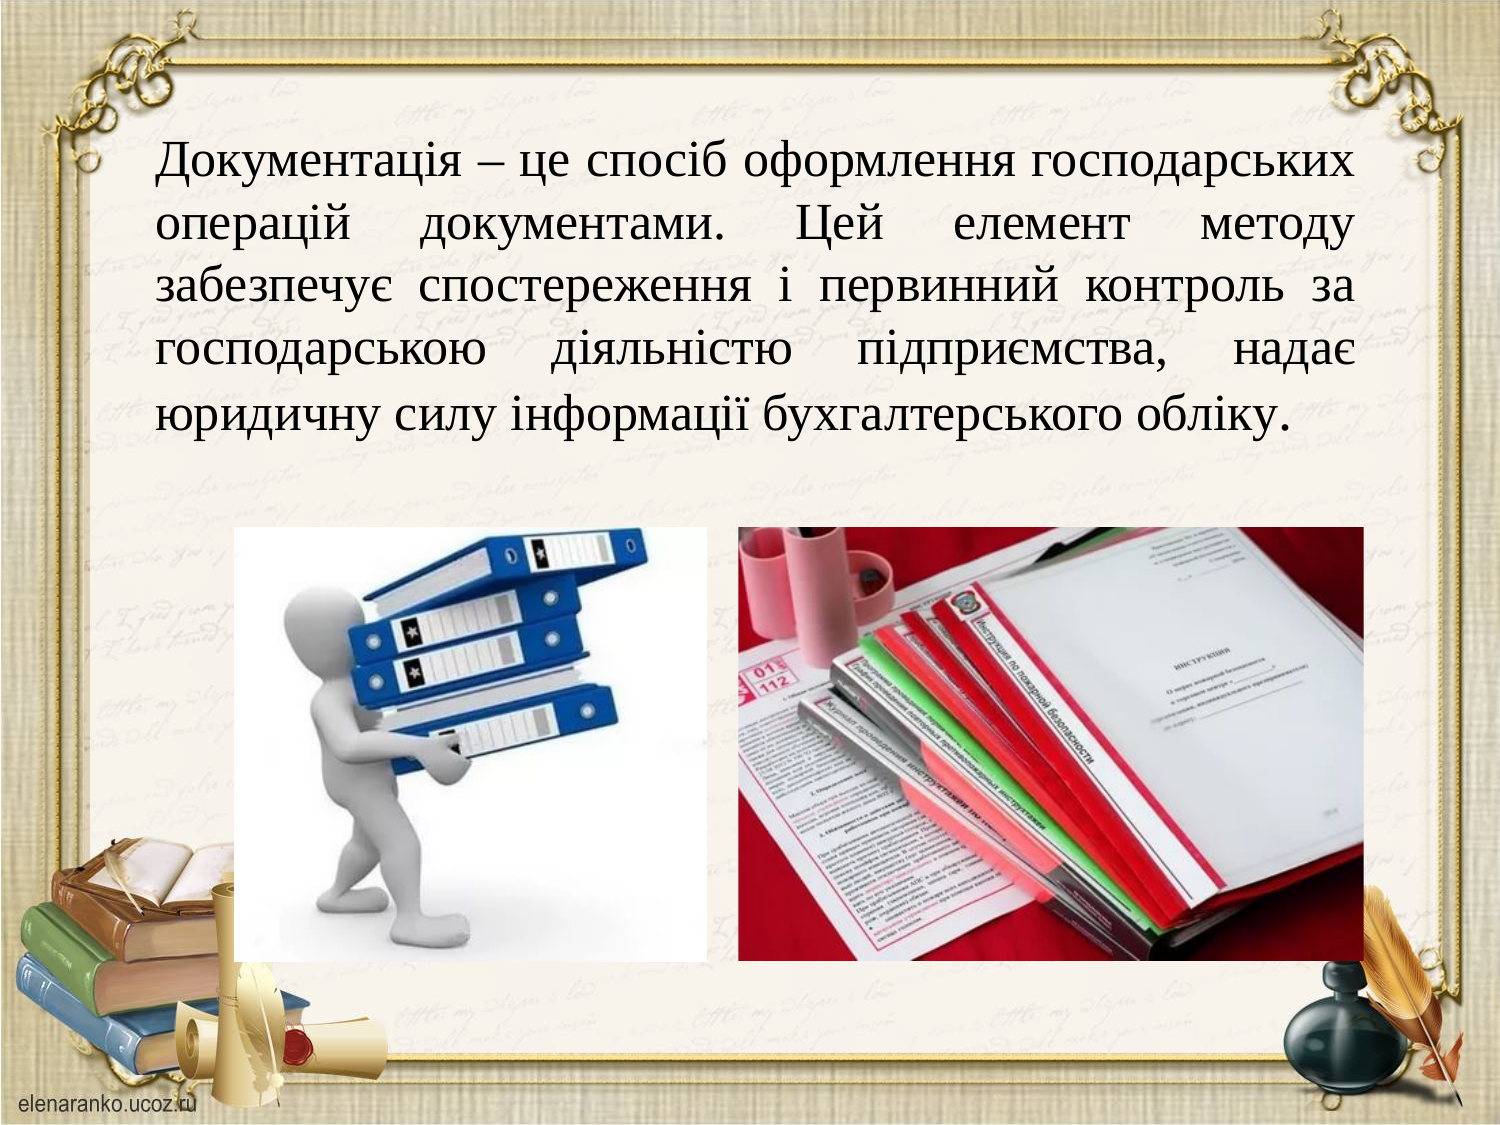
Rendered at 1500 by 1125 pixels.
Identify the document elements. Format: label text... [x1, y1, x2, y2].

text_box Документація – це спосіб оформлення господарських операцій документами. Цей елемент методу забезпечує спостереження і первинний контроль за господарською діяльністю підприємства, надає юридичну силу інформації бухгалтерського обліку. [140, 117, 1371, 450]
picture [0, 0, 1500, 1125]
